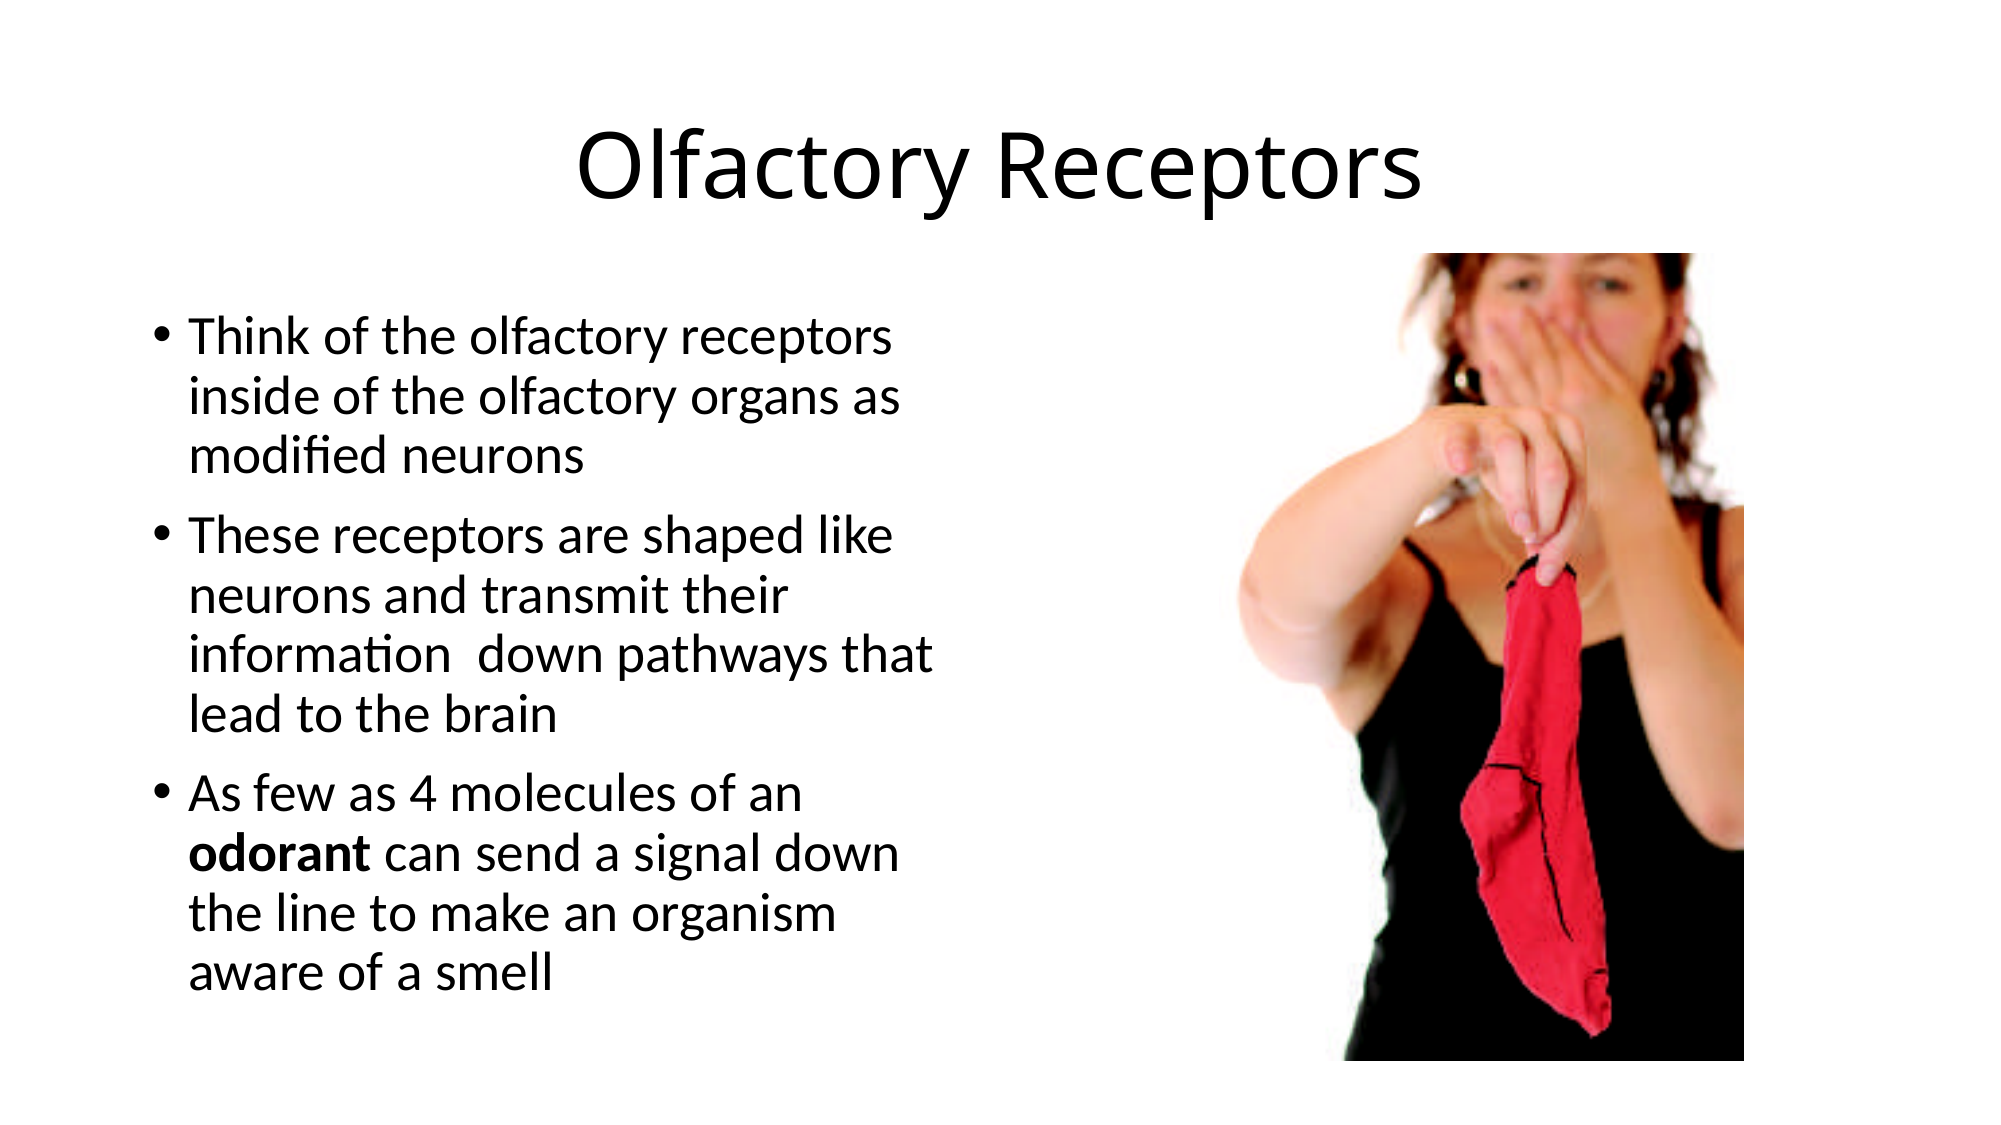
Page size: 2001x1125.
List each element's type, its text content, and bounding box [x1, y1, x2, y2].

picture [1219, 253, 1744, 1061]
title Olfactory Receptors [137, 59, 1863, 278]
list Think of the olfactory receptors inside of the olfactory organs as modified neurons These receptors are shaped like neurons and transmit their information down pathways that lead to the brain As few as 4 molecules of an odorant can send a signal down the line to make an organism aware of a smell [137, 299, 988, 1014]
